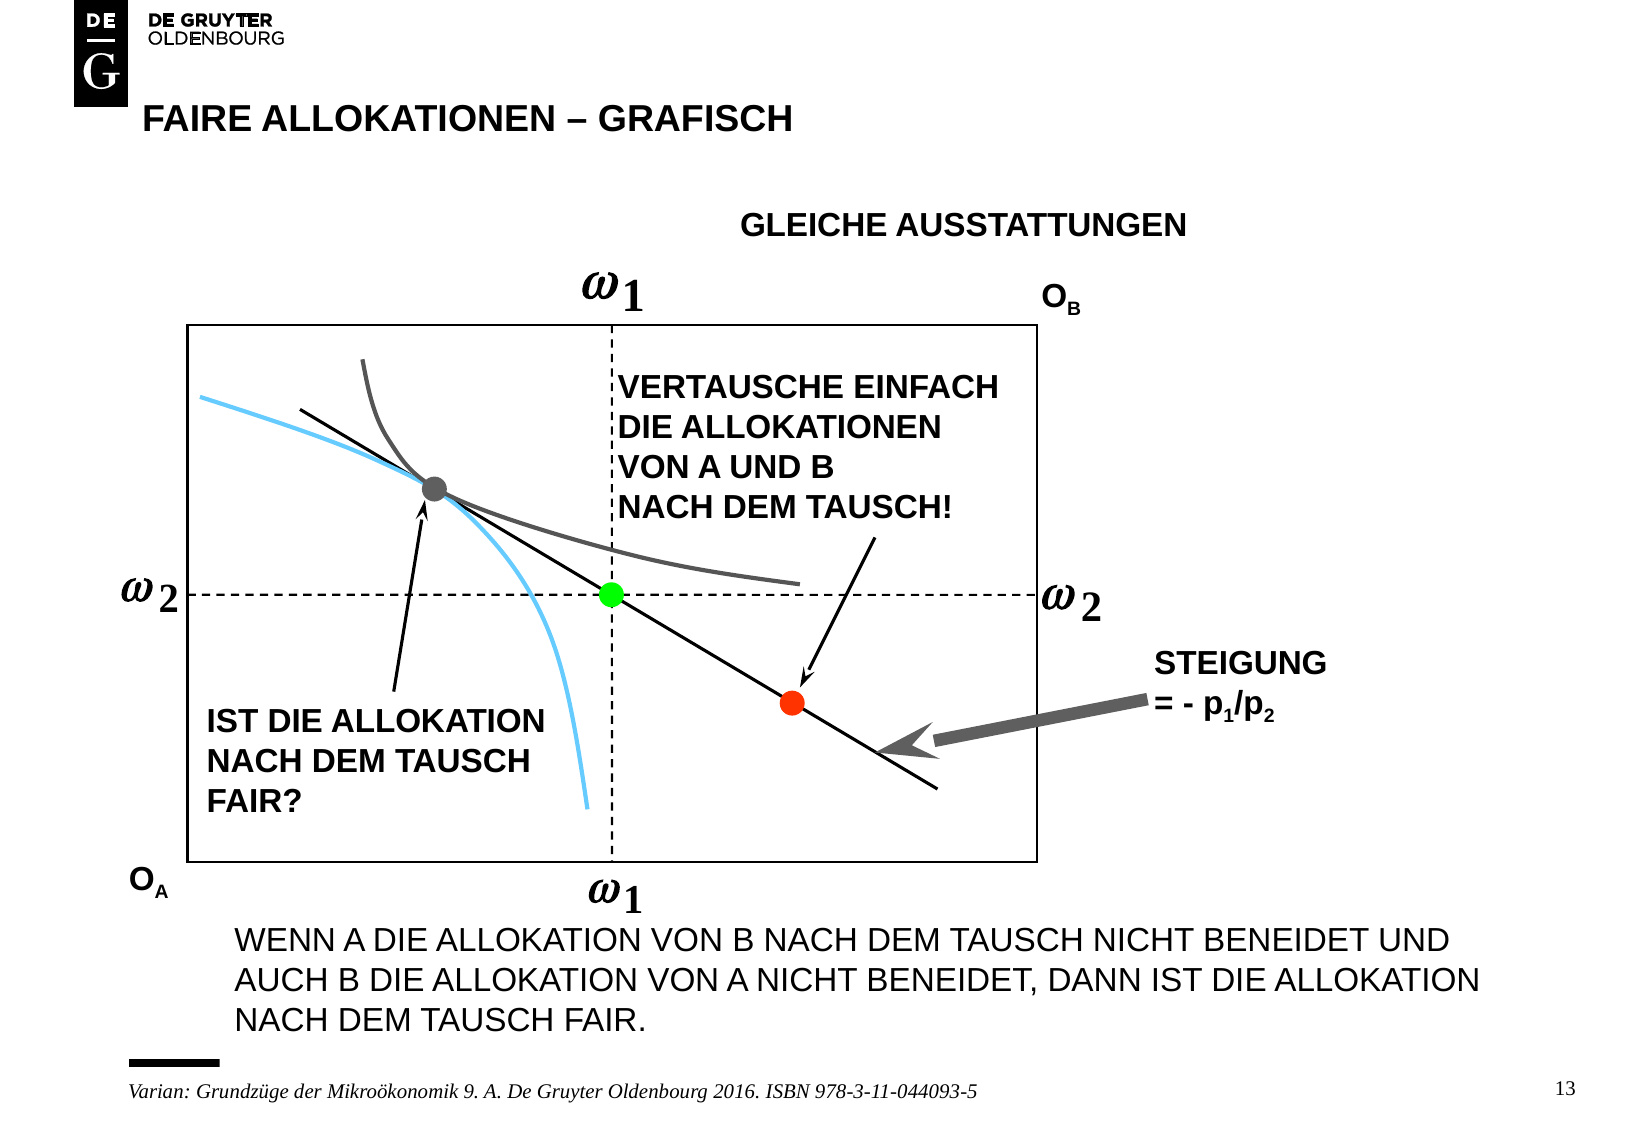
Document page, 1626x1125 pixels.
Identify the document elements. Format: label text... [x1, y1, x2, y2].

slide_number 13 [1554, 1074, 1614, 1104]
text_box WENN A DIE ALLOKATION VON B NACH DEM TAUSCH NICHT BENEIDET UND AUCH B DIE ALLOKATION VON A NICHT BENEIDET, DANN IST DIE ALLOKATION NACH DEM TAUSCH FAIR. [219, 910, 1497, 1045]
text_box IST DIE ALLOKATION NACH DEM TAUSCH FAIR? [191, 691, 562, 827]
text_box [421, 476, 447, 502]
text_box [1039, 566, 1104, 624]
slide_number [128, 1077, 1539, 1108]
text_box [415, 499, 428, 522]
text_box OA [114, 849, 184, 911]
text_box [362, 359, 800, 585]
text_box [799, 666, 815, 688]
text_box OB [1026, 266, 1097, 327]
text_box [779, 690, 805, 716]
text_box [579, 252, 645, 314]
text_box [118, 560, 181, 615]
text_box STEIGUNG = - p1/p2 [1139, 633, 1343, 734]
text_box GLEICHE AUSSTATTUNGEN [725, 195, 1203, 250]
text_box [199, 396, 588, 810]
text_box VERTAUSCHE EINFACH DIE ALLOKATIONEN VON A UND B NACH DEM TAUSCH! [602, 357, 1015, 533]
title Faire allokationen – grafisch [142, 93, 1569, 148]
text_box [874, 742, 897, 755]
text_box [187, 324, 1038, 863]
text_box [586, 862, 643, 916]
text_box [598, 582, 624, 608]
